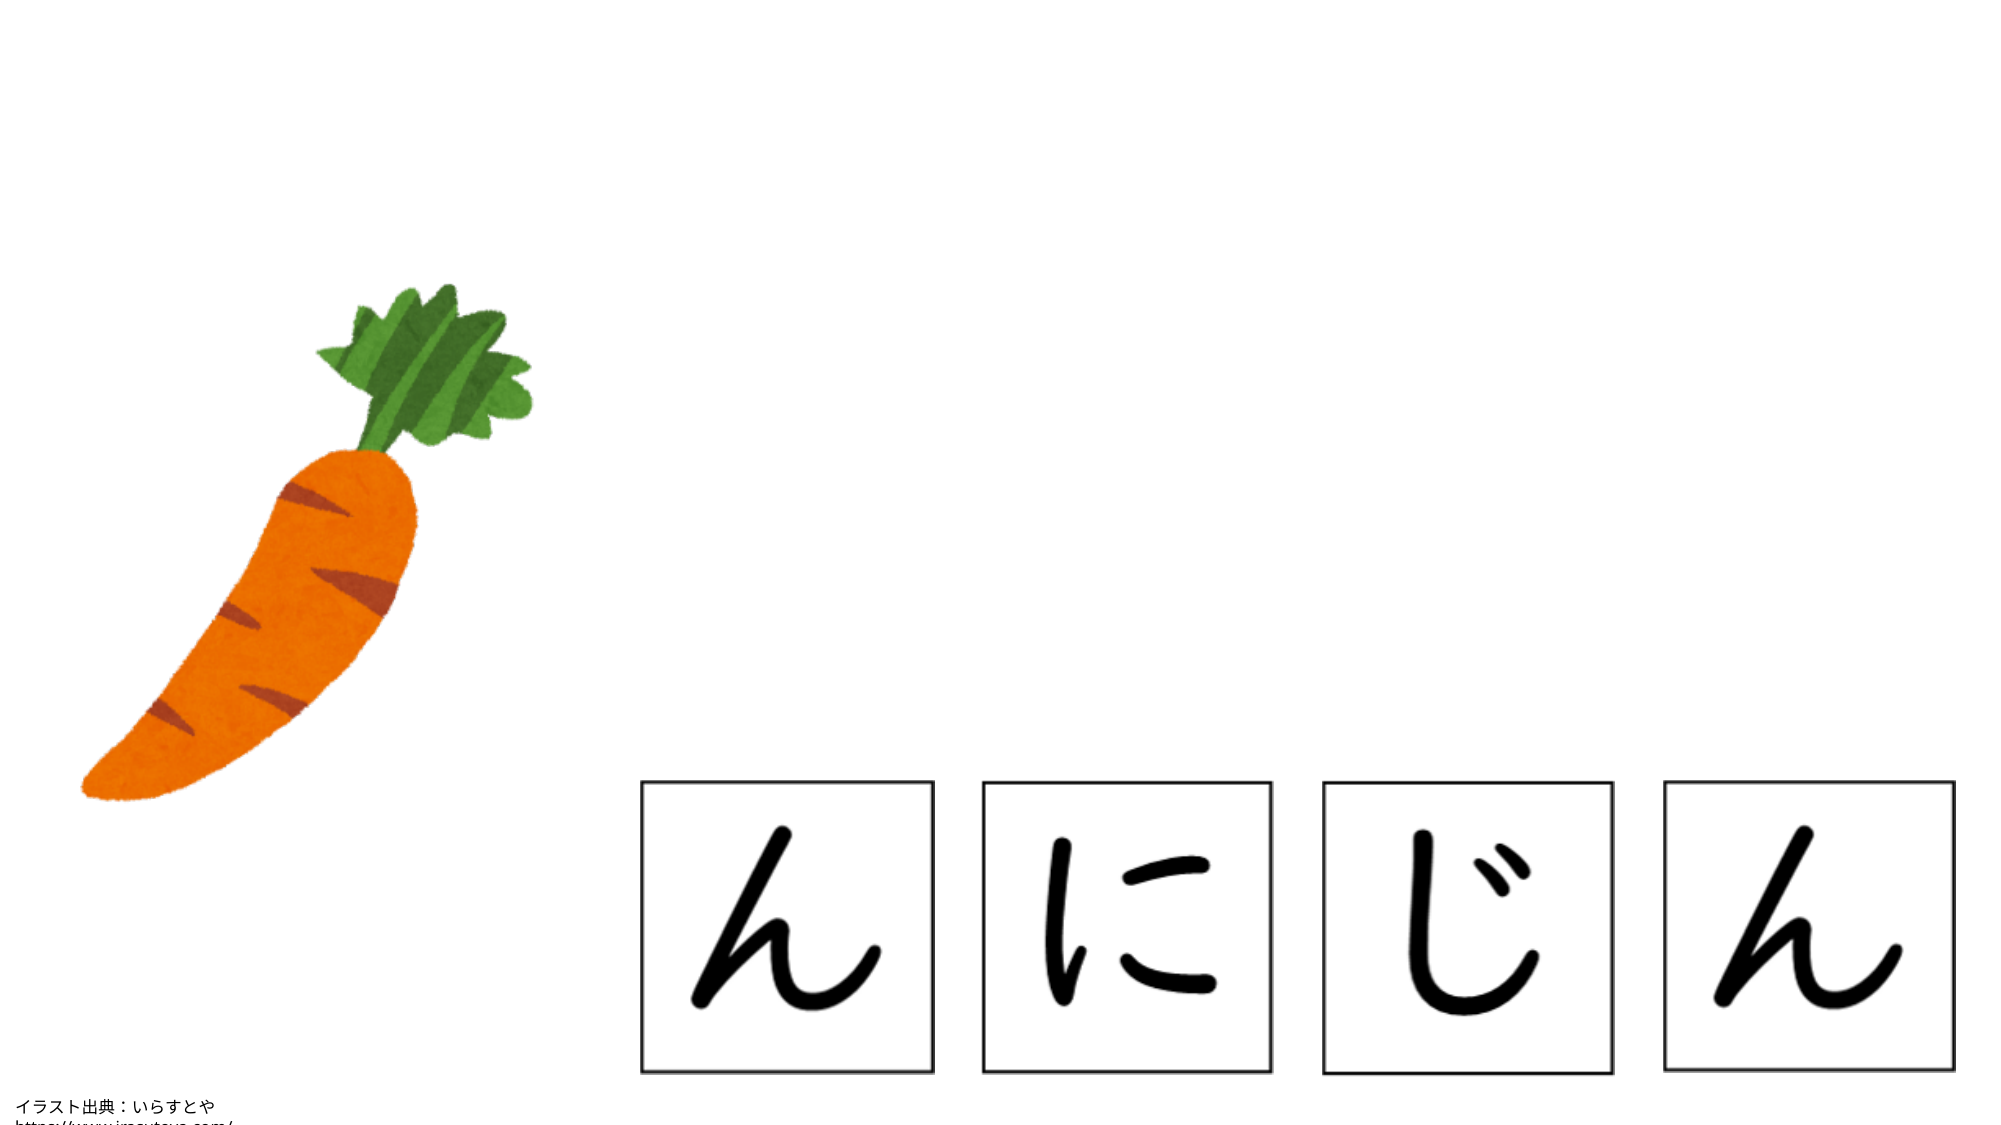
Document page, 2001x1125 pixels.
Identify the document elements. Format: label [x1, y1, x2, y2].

list [43, 275, 557, 816]
picture [1322, 780, 1615, 1077]
picture [981, 780, 1274, 1075]
picture [640, 780, 935, 1075]
picture [1663, 780, 1956, 1073]
